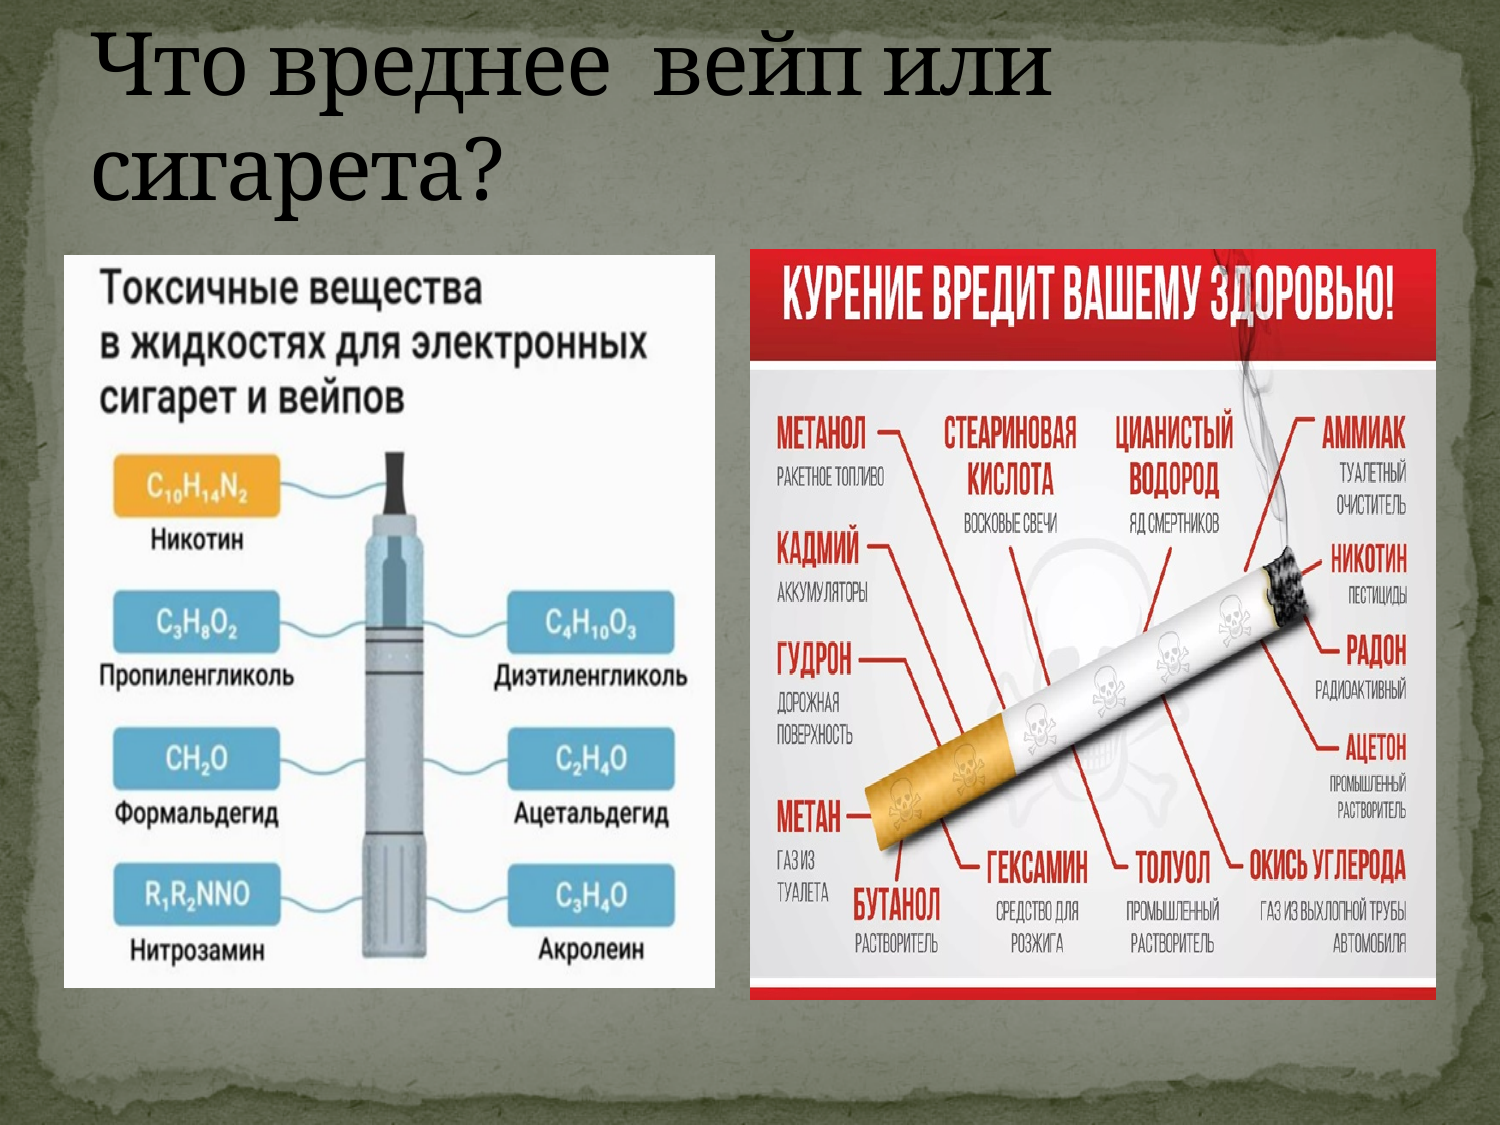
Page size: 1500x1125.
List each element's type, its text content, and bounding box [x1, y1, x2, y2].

title Что вреднее вейп или сигарета? [74, 24, 1425, 225]
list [752, 252, 1434, 998]
picture [64, 255, 715, 988]
